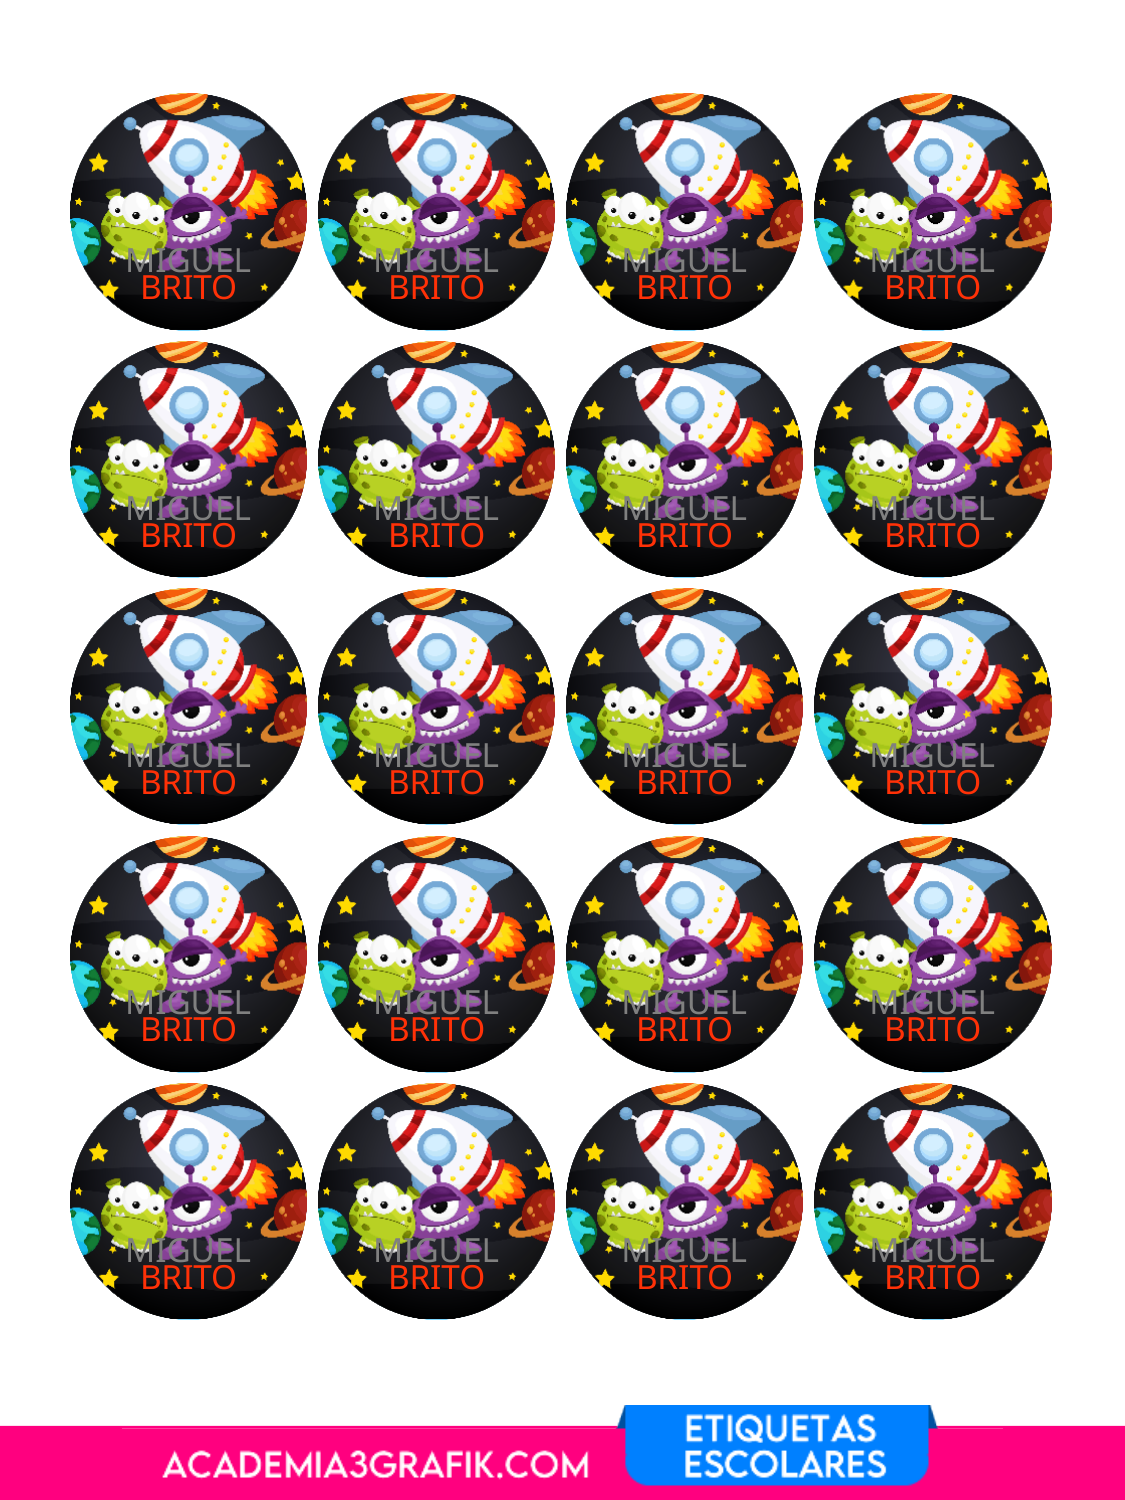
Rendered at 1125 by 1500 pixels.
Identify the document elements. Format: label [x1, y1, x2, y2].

picture [318, 93, 555, 331]
picture [814, 341, 1052, 578]
picture [318, 1083, 555, 1320]
picture [318, 341, 555, 578]
picture [566, 93, 803, 331]
picture [814, 93, 1052, 331]
picture [814, 1083, 1052, 1320]
picture [70, 588, 307, 825]
picture [318, 836, 555, 1073]
picture [70, 341, 307, 578]
picture [814, 588, 1052, 825]
picture [566, 1083, 803, 1320]
picture [122, 1405, 1003, 1500]
picture [70, 836, 307, 1073]
picture [566, 836, 803, 1073]
picture [318, 588, 555, 825]
picture [566, 341, 803, 578]
picture [70, 1083, 307, 1320]
picture [814, 836, 1052, 1073]
picture [70, 93, 307, 331]
picture [566, 588, 803, 825]
